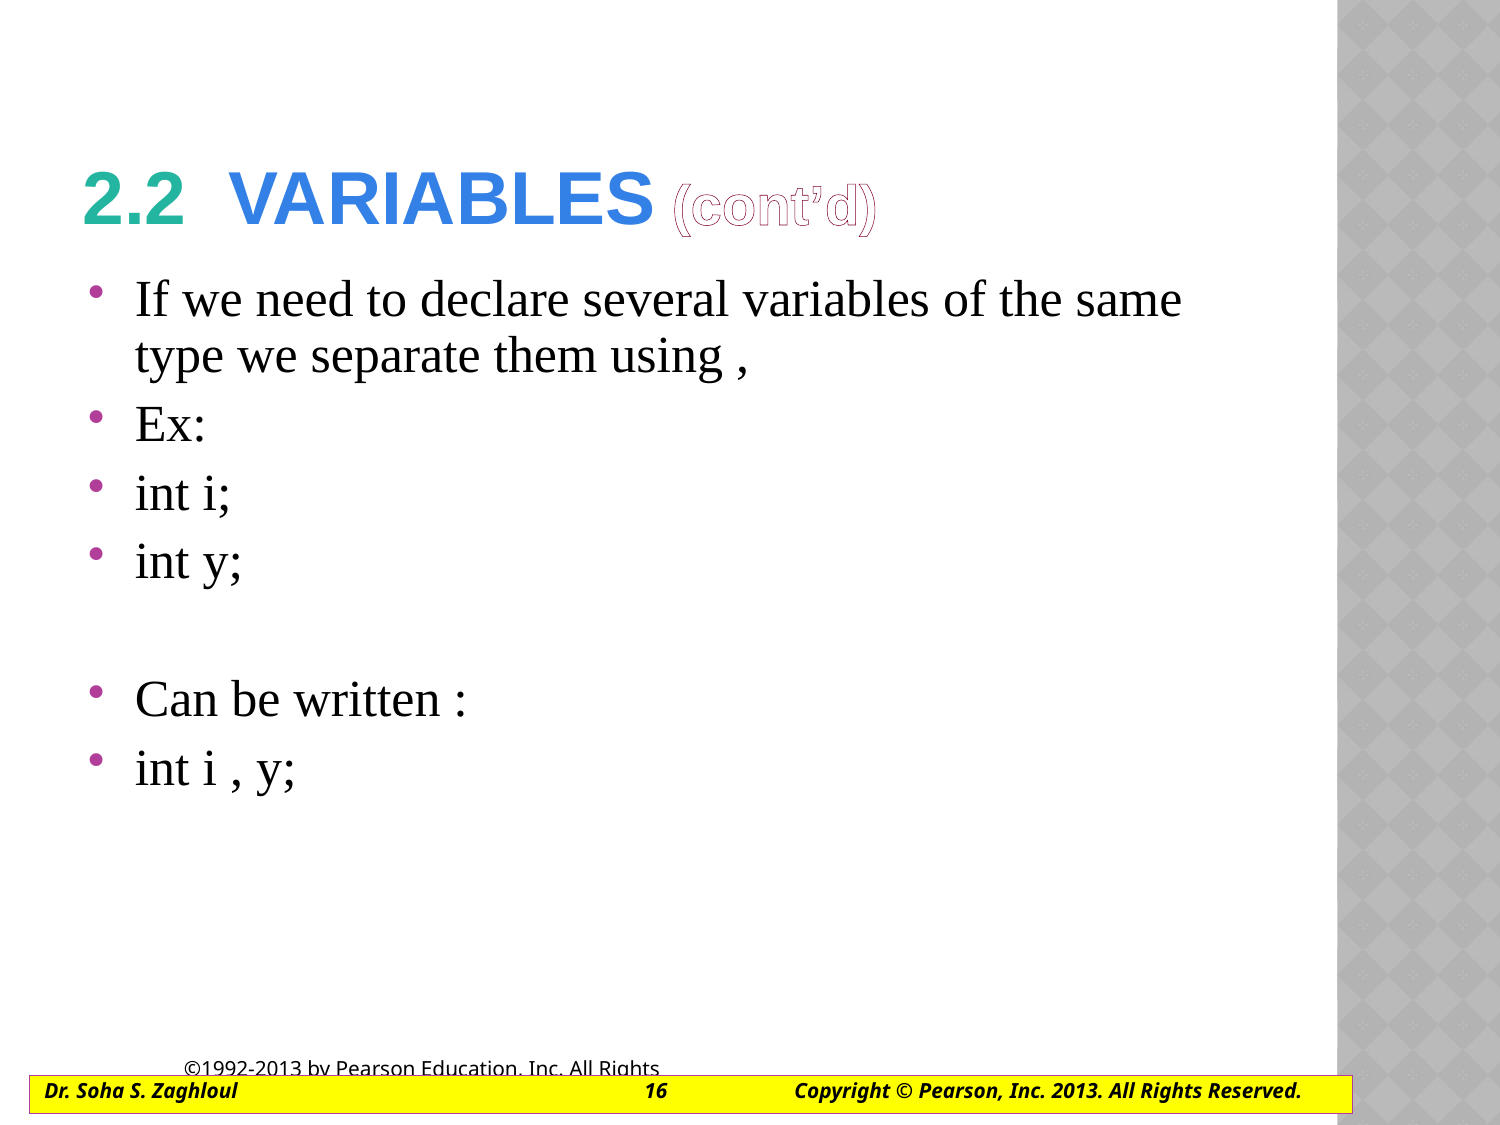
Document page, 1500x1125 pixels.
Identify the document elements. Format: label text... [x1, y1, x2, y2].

title 2.2 VARIABLES (cont’d) [75, 52, 1263, 240]
text_box Dr. Soha S. Zaghloul 16 Copyright © Pearson, Inc. 2013. All Rights Reserved. [29, 1075, 1353, 1114]
list If we need to declare several variables of the same type we separate them using , Ex: int i; int y; Can be written : int i , y; [75, 264, 1263, 1059]
